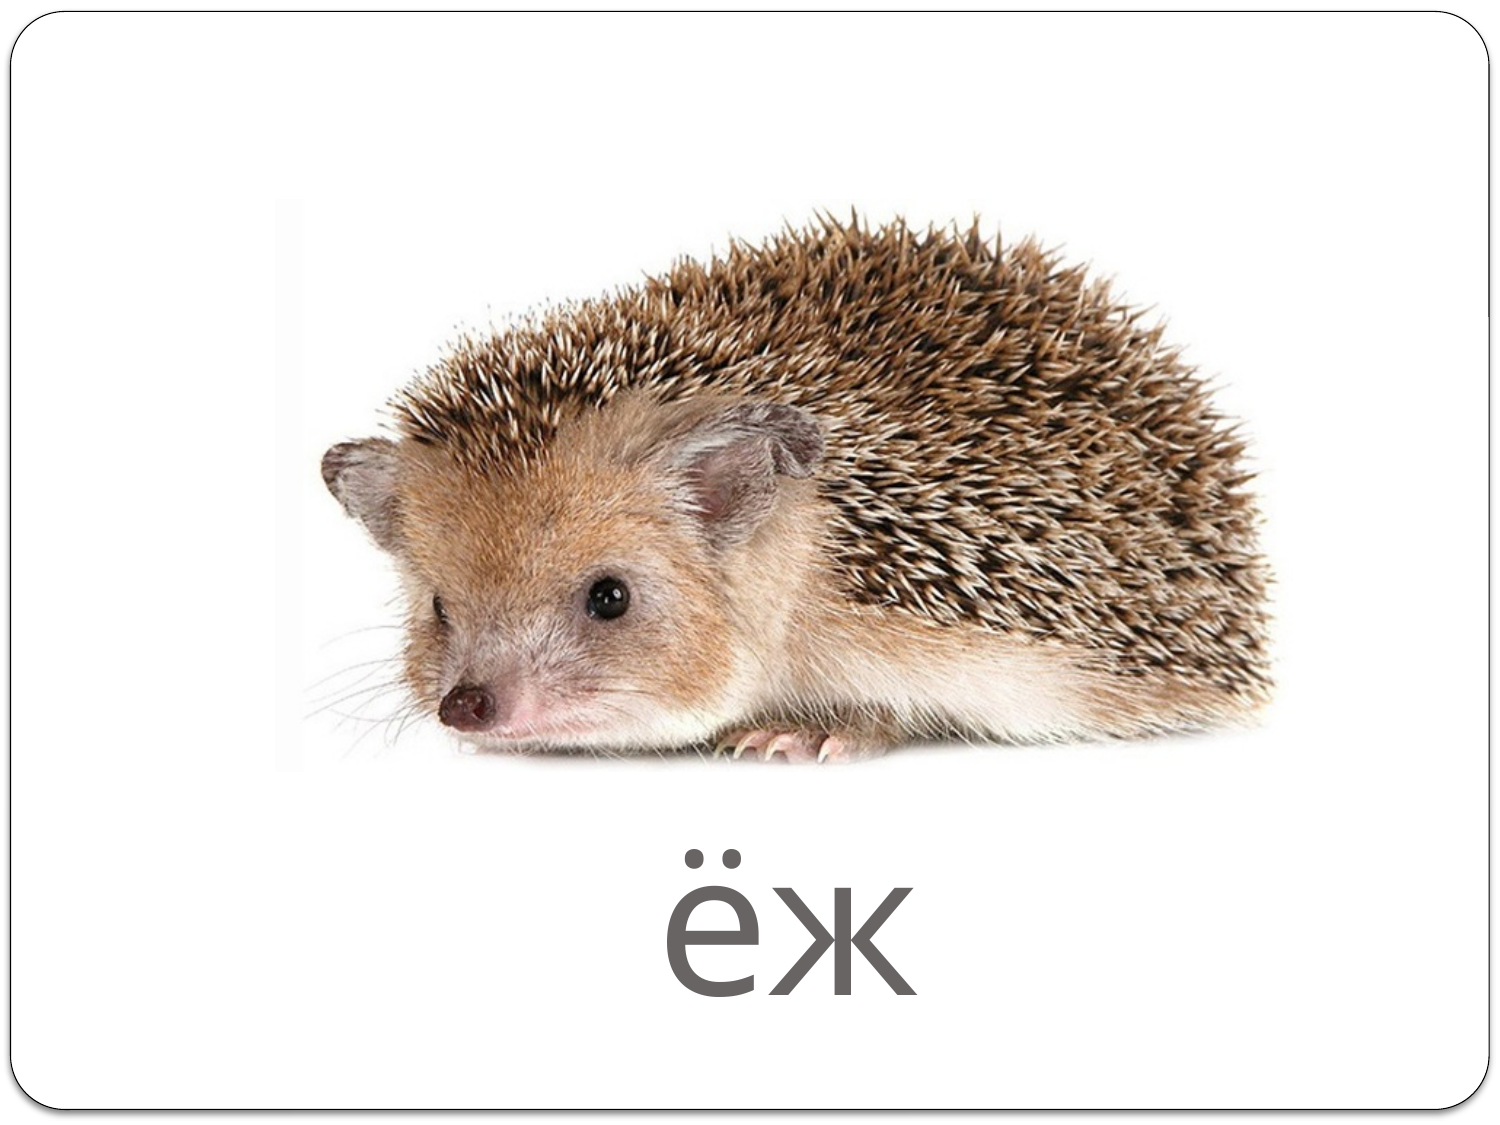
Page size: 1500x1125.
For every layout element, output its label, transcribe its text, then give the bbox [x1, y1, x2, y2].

picture [274, 199, 1293, 773]
title ёж [150, 812, 1425, 1050]
